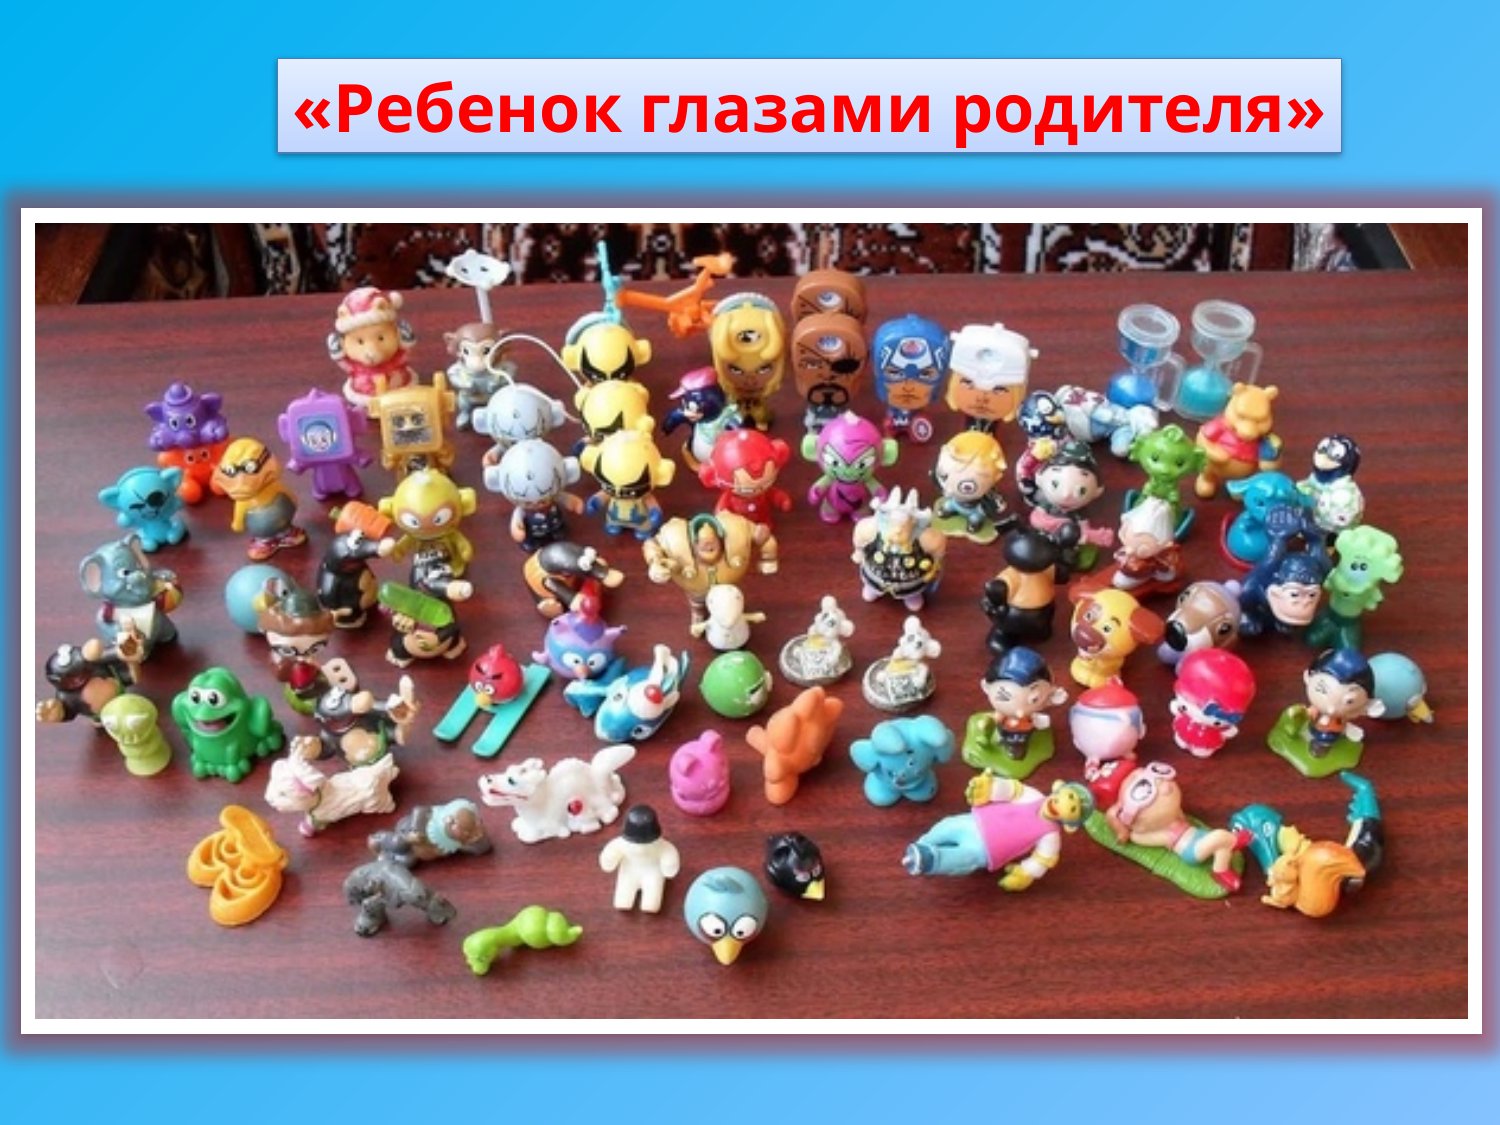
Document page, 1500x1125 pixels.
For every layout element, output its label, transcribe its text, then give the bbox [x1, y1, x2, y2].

text_box «Ребенок глазами родителя» [277, 58, 1342, 154]
picture [34, 222, 1468, 1020]
